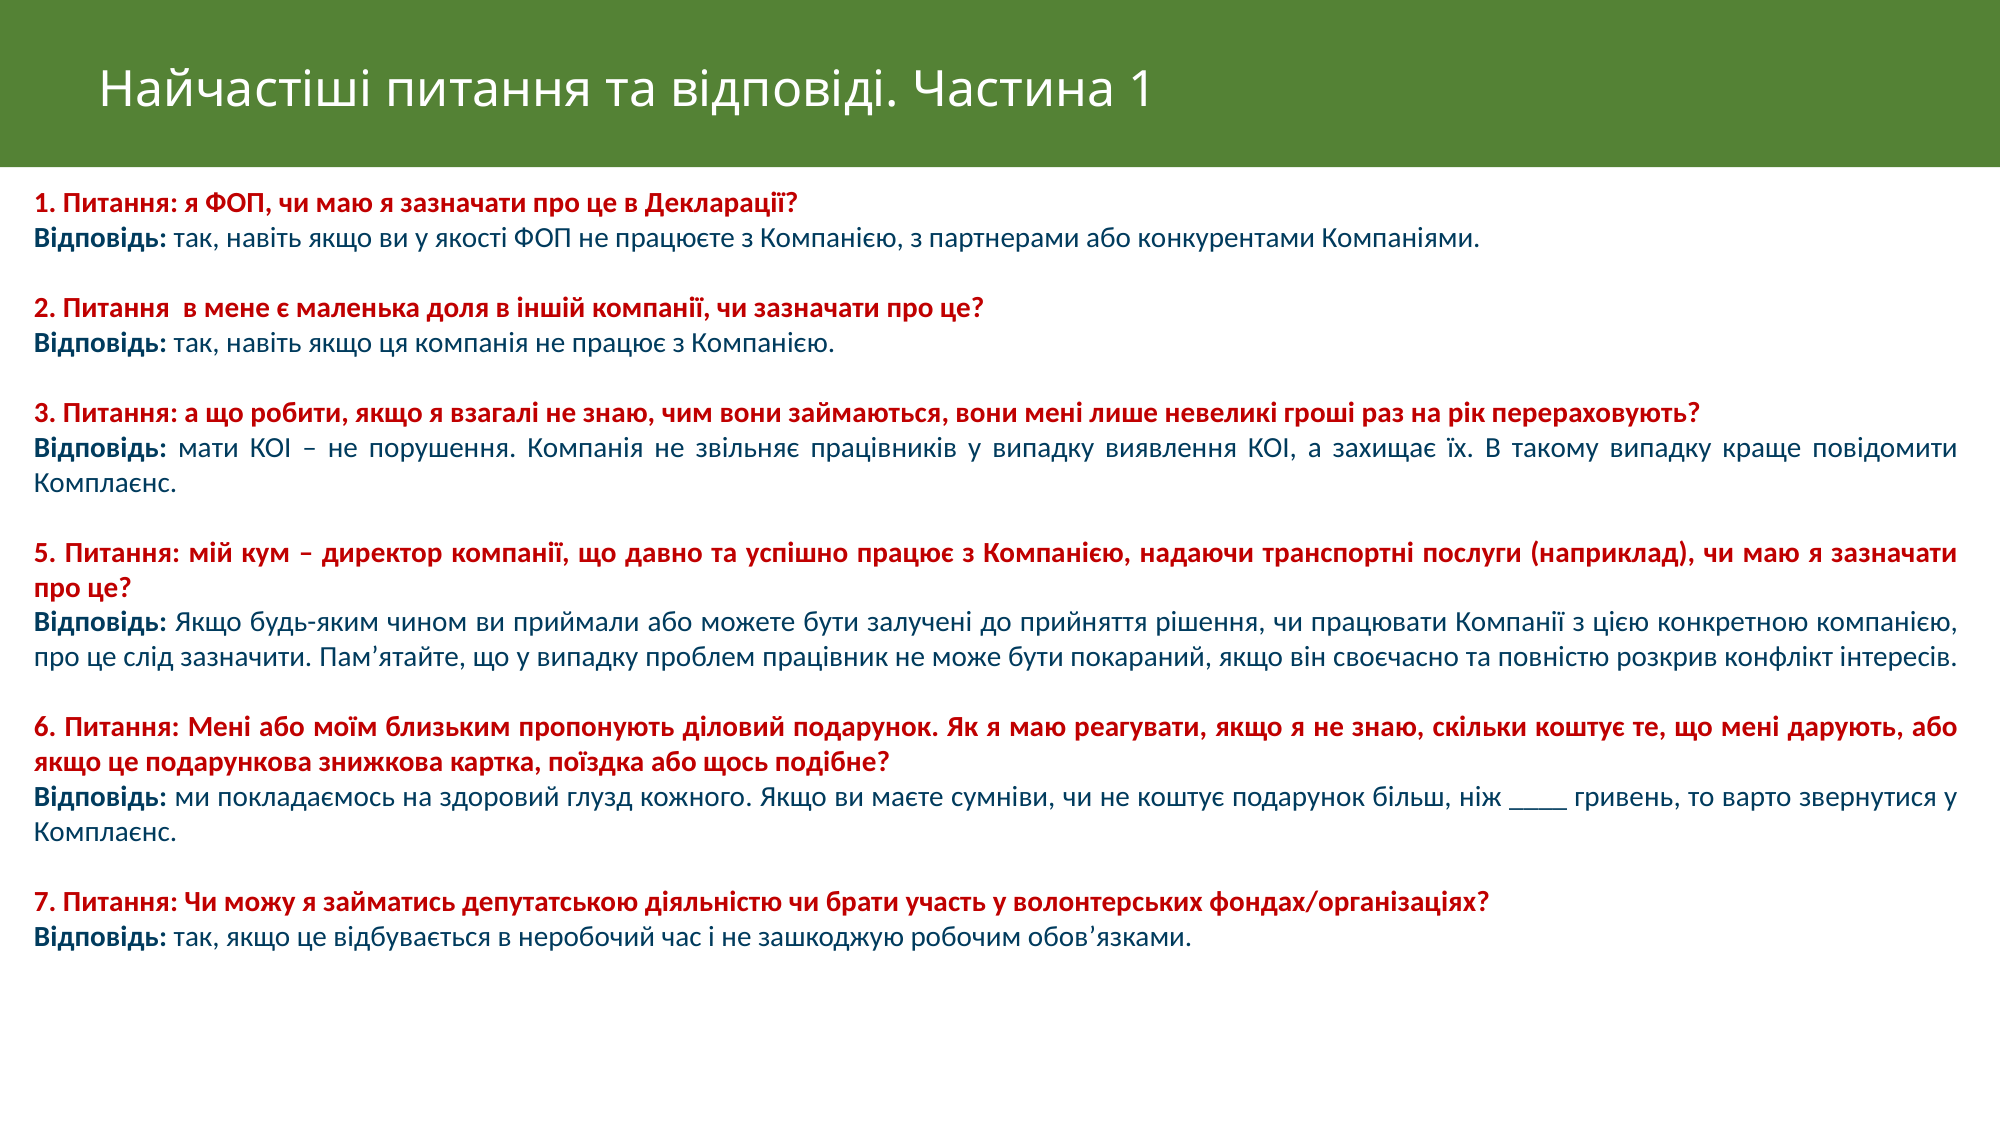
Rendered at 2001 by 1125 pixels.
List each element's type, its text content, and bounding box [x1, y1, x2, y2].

text_box Найчастіші питання та відповіді. Частина 1 [83, 49, 1908, 125]
text_box 1. Питання: я ФОП, чи маю я зазначати про це в Декларації? Відповідь: так, навіть якщо ви у якості ФОП не працюєте з Компанією, з партнерами або конкурентами Компаніями. 2. Питання в мене є маленька доля в іншій компанії, чи зазначати про це? Відповідь: так, навіть якщо ця компанія не працює з Компанією. 3. Питання: а що робити, якщо я взагалі не знаю, чим вони займаються, вони мені лише невеликі гроші раз на рік перераховують? Відповідь: мати КОІ – не порушення. Компанія не звільняє працівників у випадку виявлення КОІ, а захищає їх. В такому випадку краще повідомити Комплаєнс. 5. Питання: мій кум – директор компанії, що давно та успішно працює з Компанією, надаючи транспортні послуги (наприклад), чи маю я зазначати про це? Відповідь: Якщо будь-яким чином ви приймали або можете бути залучені до прийняття рішення, чи працювати Компанії з цією конкретною компанією, про це слід зазначити. Пам’ятайте, що у випадку проблем працівник не може бути покараний, якщо він своєчасно та повністю розкрив конфлікт інтересів. 6. Питання: Мені або моїм близьким пропонують діловий подарунок. Як я маю реагувати, якщо я не знаю, скільки коштує те, що мені дарують, або якщо це подарункова знижкова картка, поїздка або щось подібне? Відповідь: ми покладаємось на здоровий глузд кожного. Якщо ви маєте сумніви, чи не коштує подарунок більш, ніж ____ гривень, то варто звернутися у Комплаєнс. 7. Питання: Чи можу я займатись депутатською діяльністю чи брати участь у волонтерських фондах/організаціях? Відповідь: так, якщо це відбувається в неробочий час і не зашкоджую робочим обов’язками. [19, 175, 1975, 995]
text_box [0, 0, 2000, 168]
